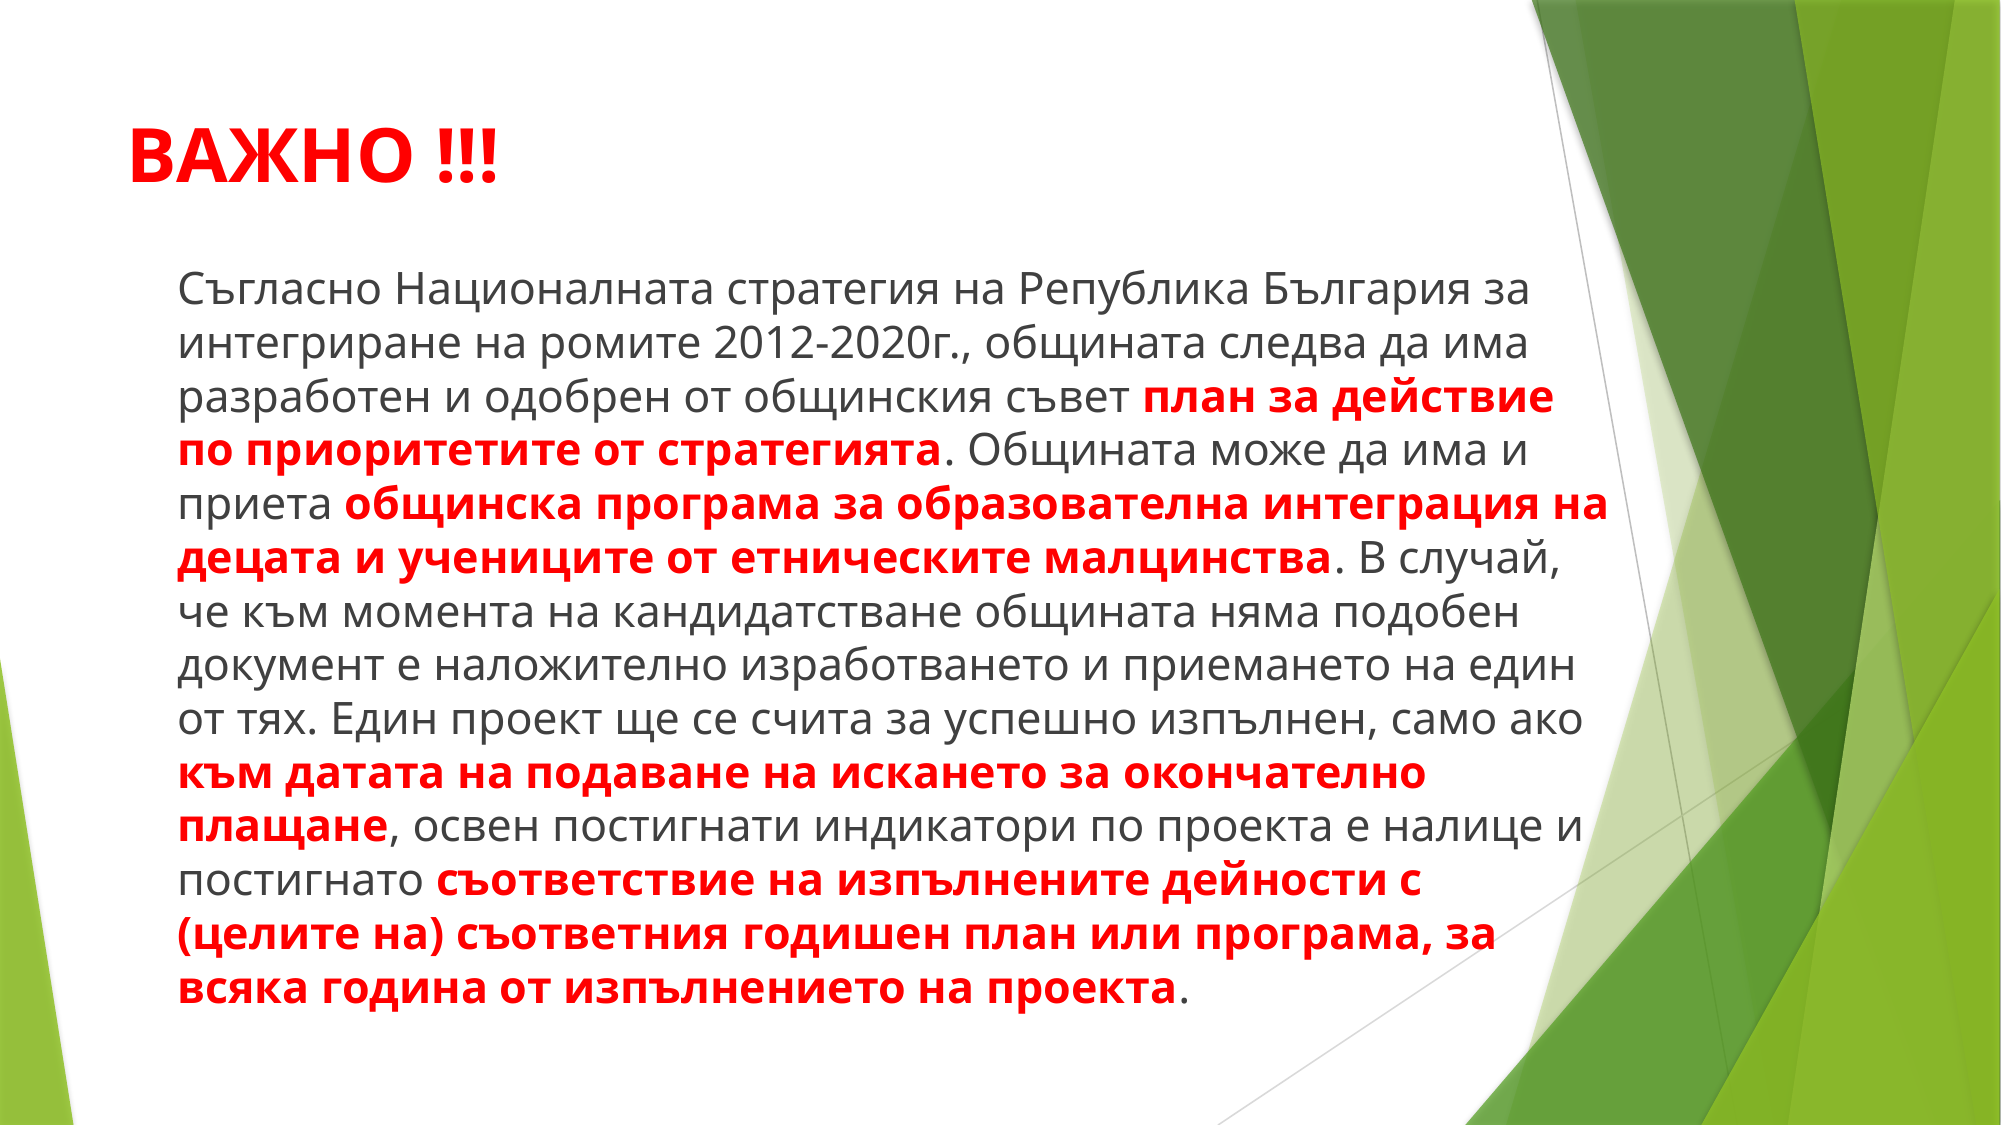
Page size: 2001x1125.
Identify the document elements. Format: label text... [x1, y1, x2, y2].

title ВАЖНО !!! [111, 99, 1522, 182]
list Съгласно Националната стратегия на Република България за интегриране на ромите 2012-2020г., общината следва да има разработен и одобрен от общинския съвет план за действие по приоритетите от стратегията. Общината може да има и приета общинска програма за образователна интеграция на децата и учениците от етническите малцинства. В случай, че към момента на кандидатстване общината няма подобен документ е наложително изработването и приемането на един от тях. Един проект ще се счита за успешно изпълнен, само ако към датата на подаване на искането за окончателно плащане, освен постигнати индикатори по проекта е налице и постигнато съответствие на изпълнените дейности с (целите на) съответния годишен план или програма, за всяка година от изпълнението на проекта. [111, 182, 1630, 1067]
